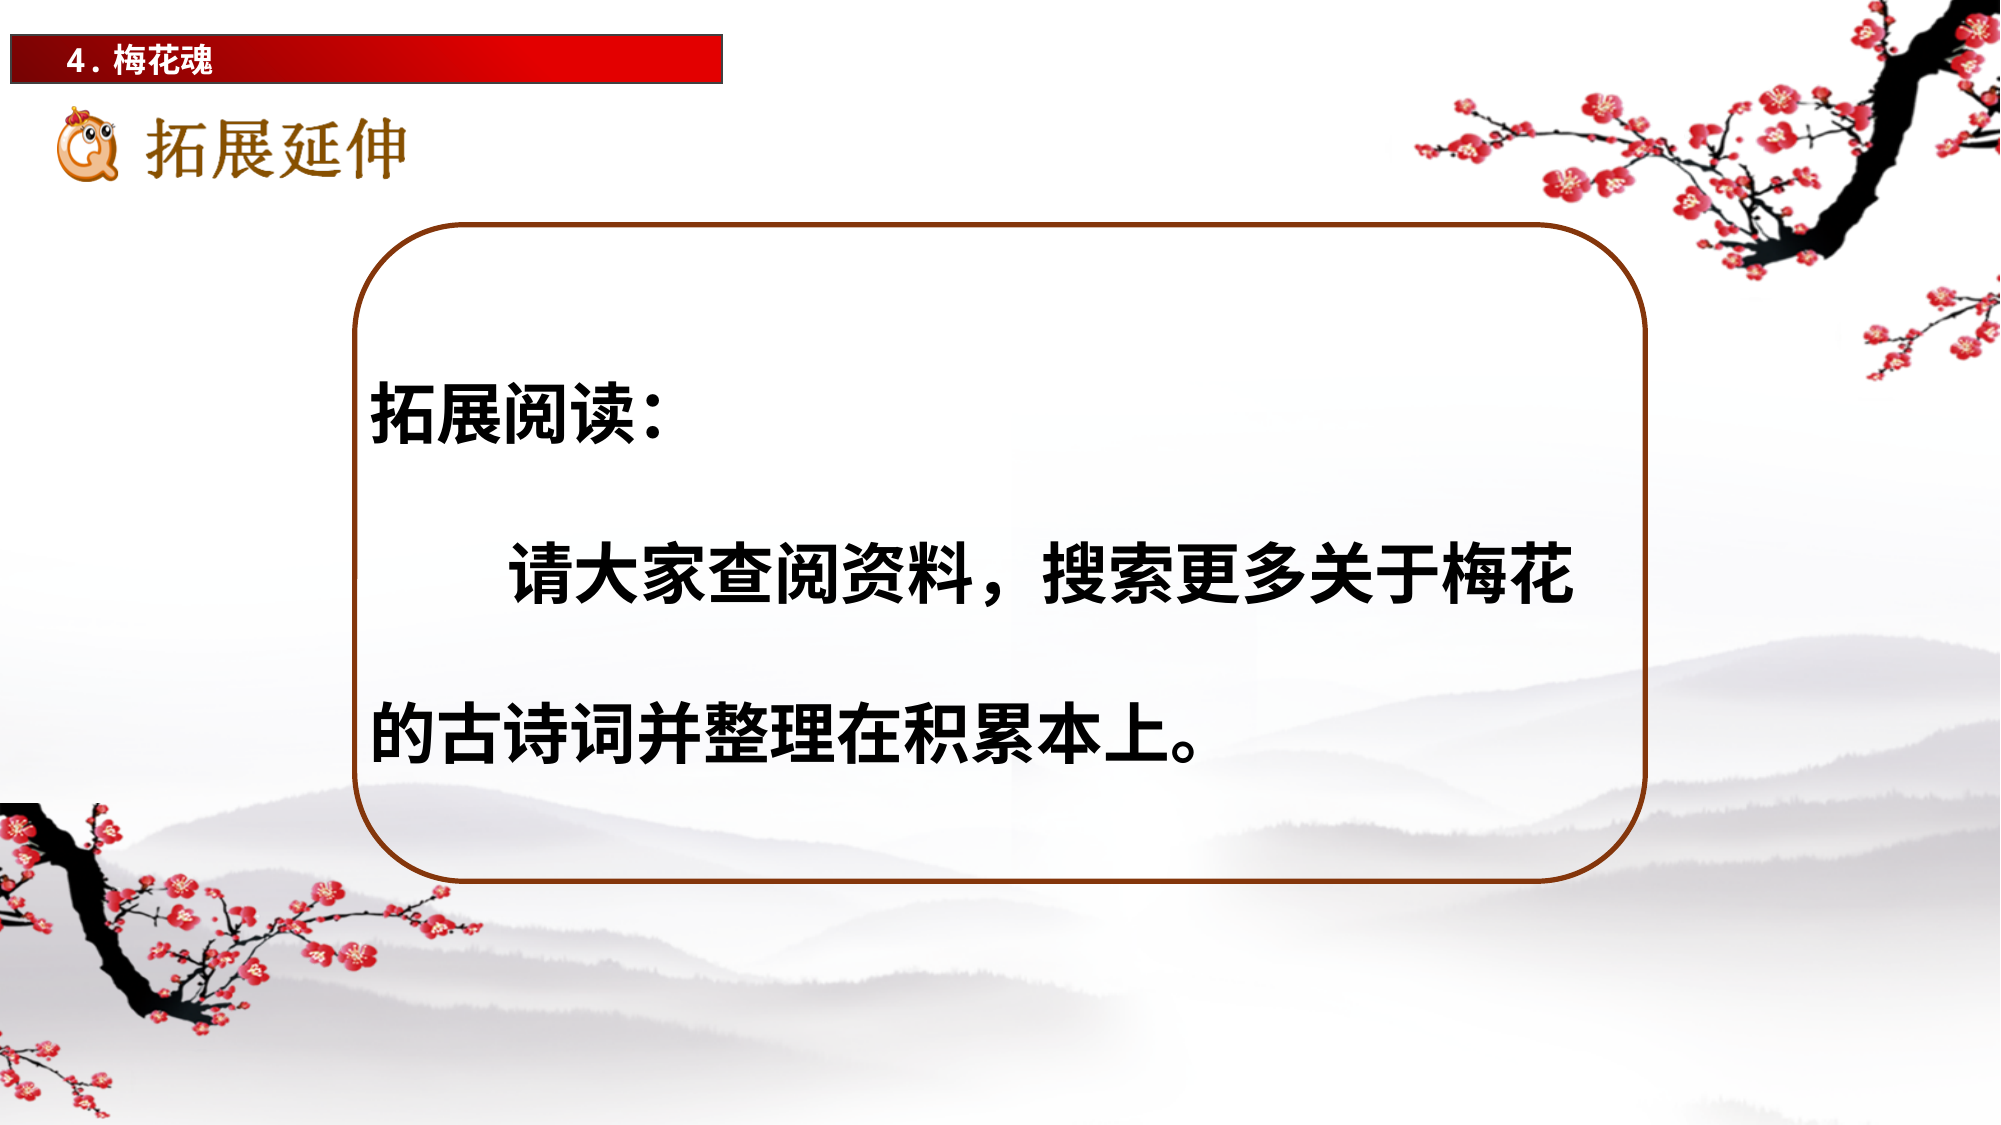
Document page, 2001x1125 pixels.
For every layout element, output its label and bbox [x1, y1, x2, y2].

text_box [354, 224, 1646, 882]
picture [0, 0, 2000, 1125]
